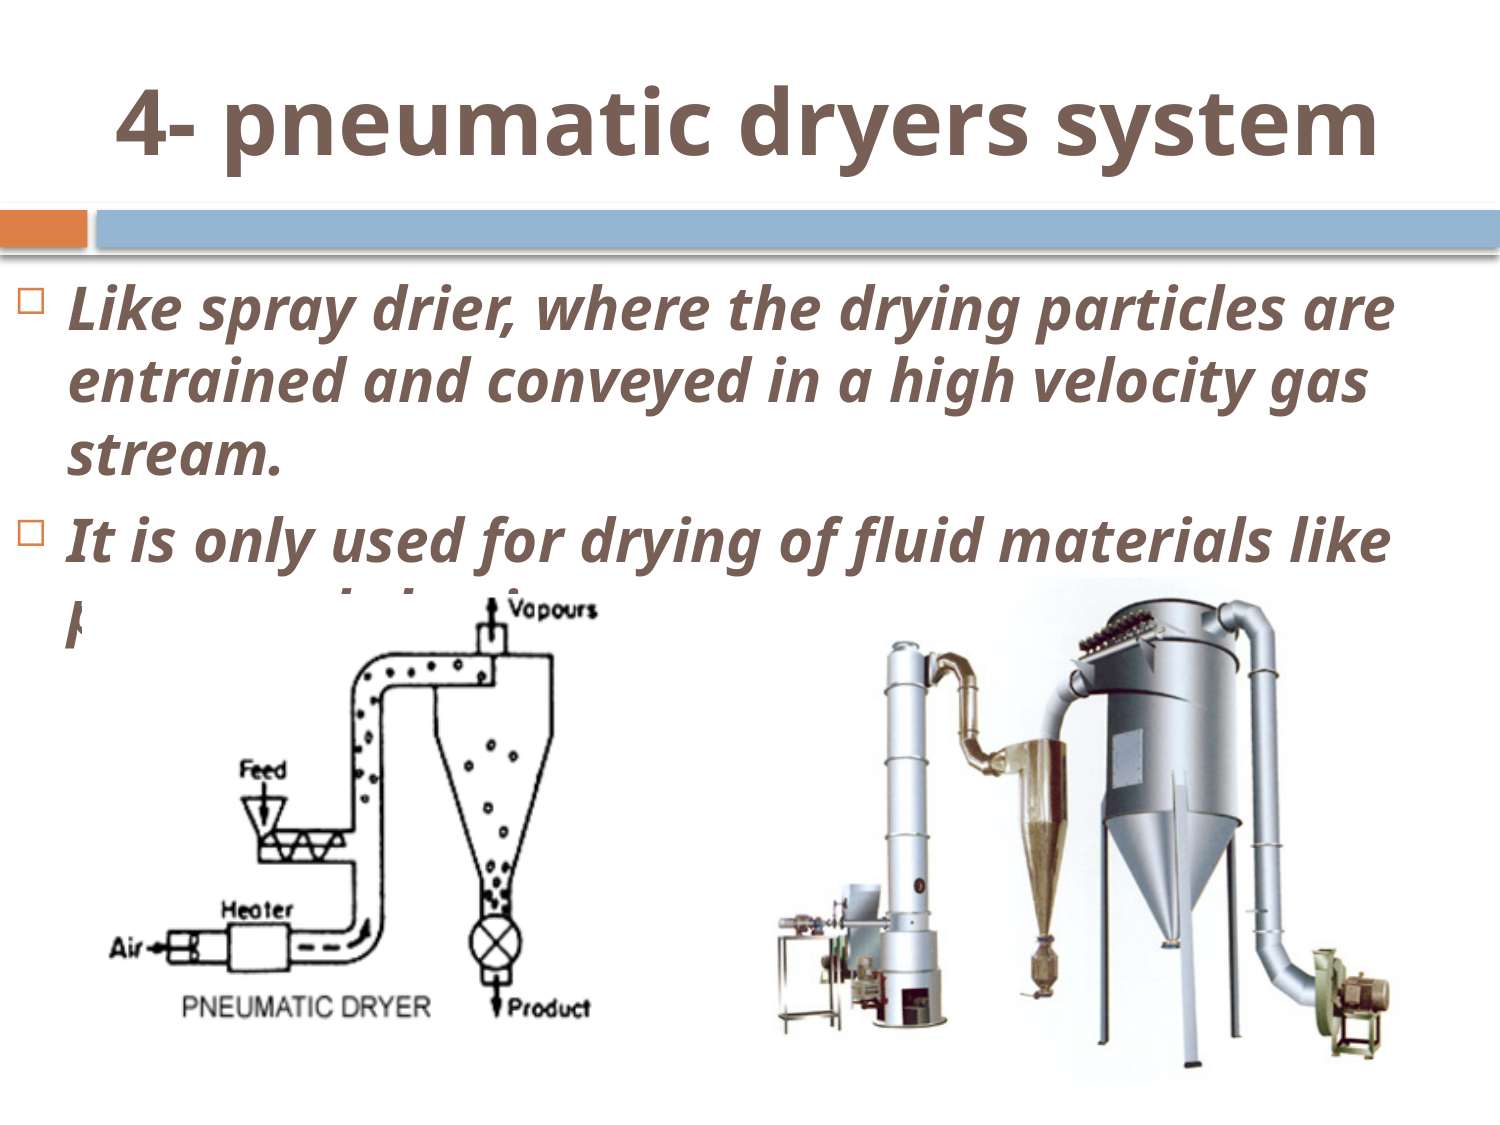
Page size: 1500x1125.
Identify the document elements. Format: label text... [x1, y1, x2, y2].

list Like spray drier, where the drying particles are entrained and conveyed in a high velocity gas stream. It is only used for drying of fluid materials like paste and slurries. [0, 262, 1500, 1125]
picture [82, 594, 678, 1083]
title 4- pneumatic dryers system [100, 37, 1438, 200]
picture [773, 577, 1404, 1083]
